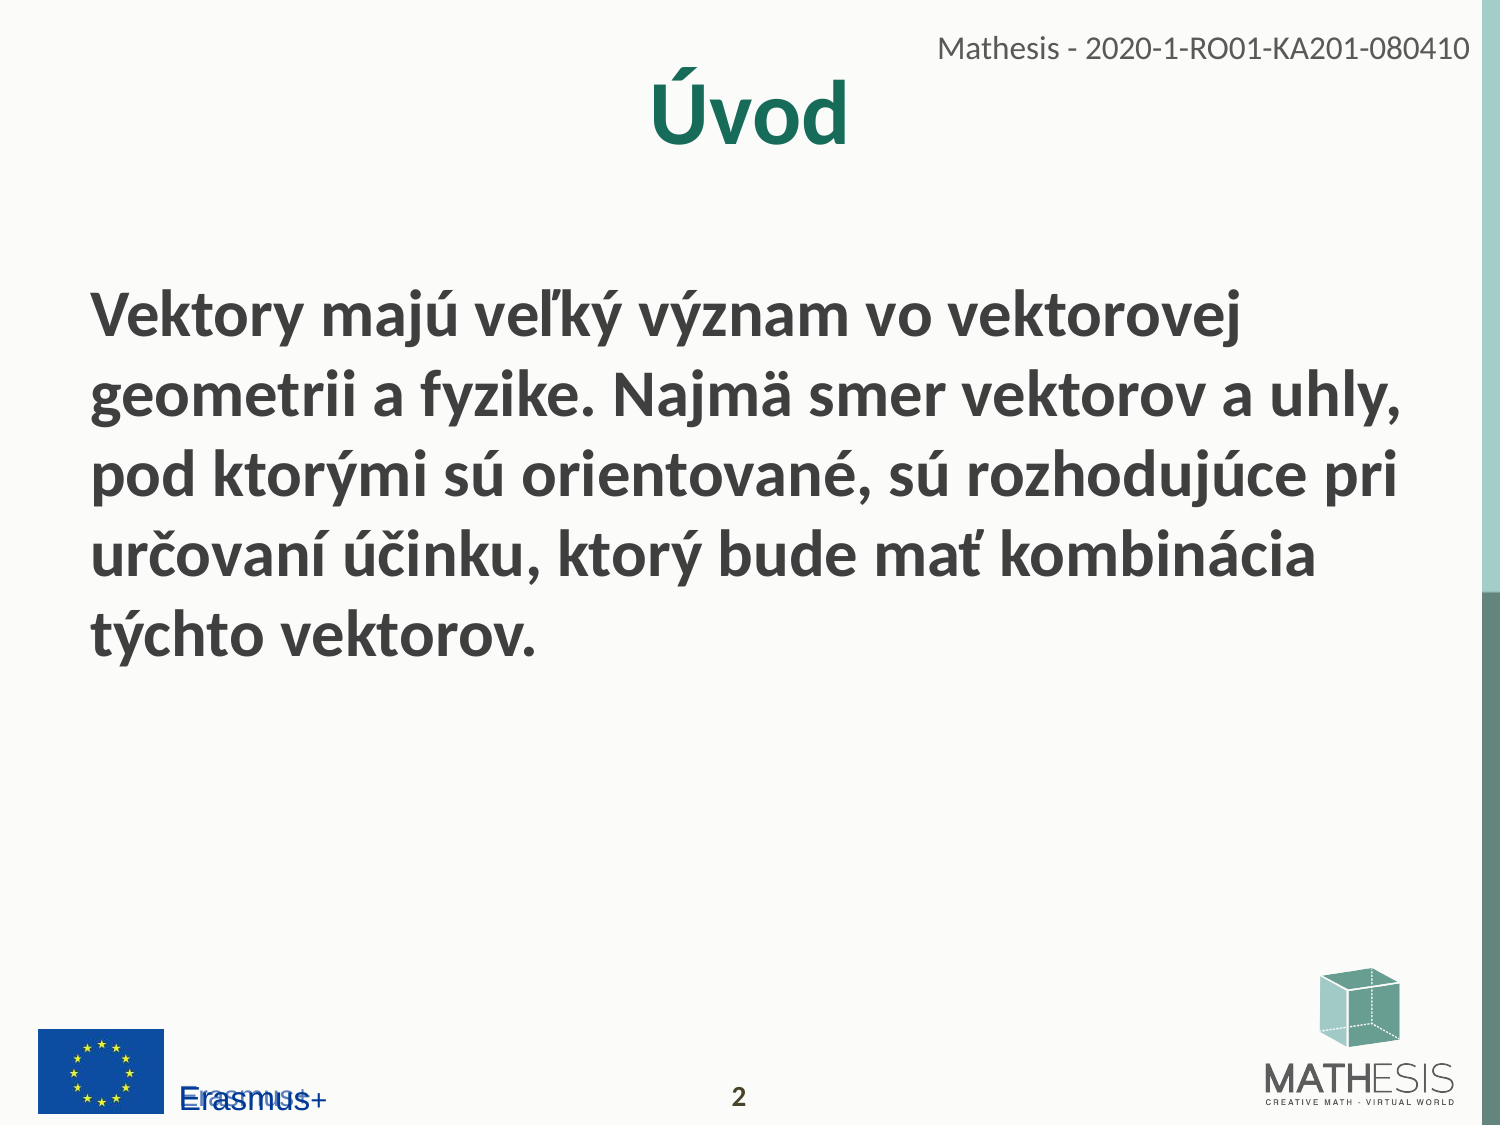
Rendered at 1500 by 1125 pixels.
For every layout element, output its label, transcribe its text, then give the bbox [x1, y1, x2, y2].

title Úvod [75, 45, 1425, 233]
list Vektory majú veľký význam vo vektorovej geometrii a fyzike. Najmä smer vektorov a uhly, pod ktorými sú orientované, sú rozhodujúce pri určovaní účinku, ktorý bude mať kombinácia týchto vektorov. [75, 262, 1425, 1005]
picture [38, 1029, 164, 1114]
